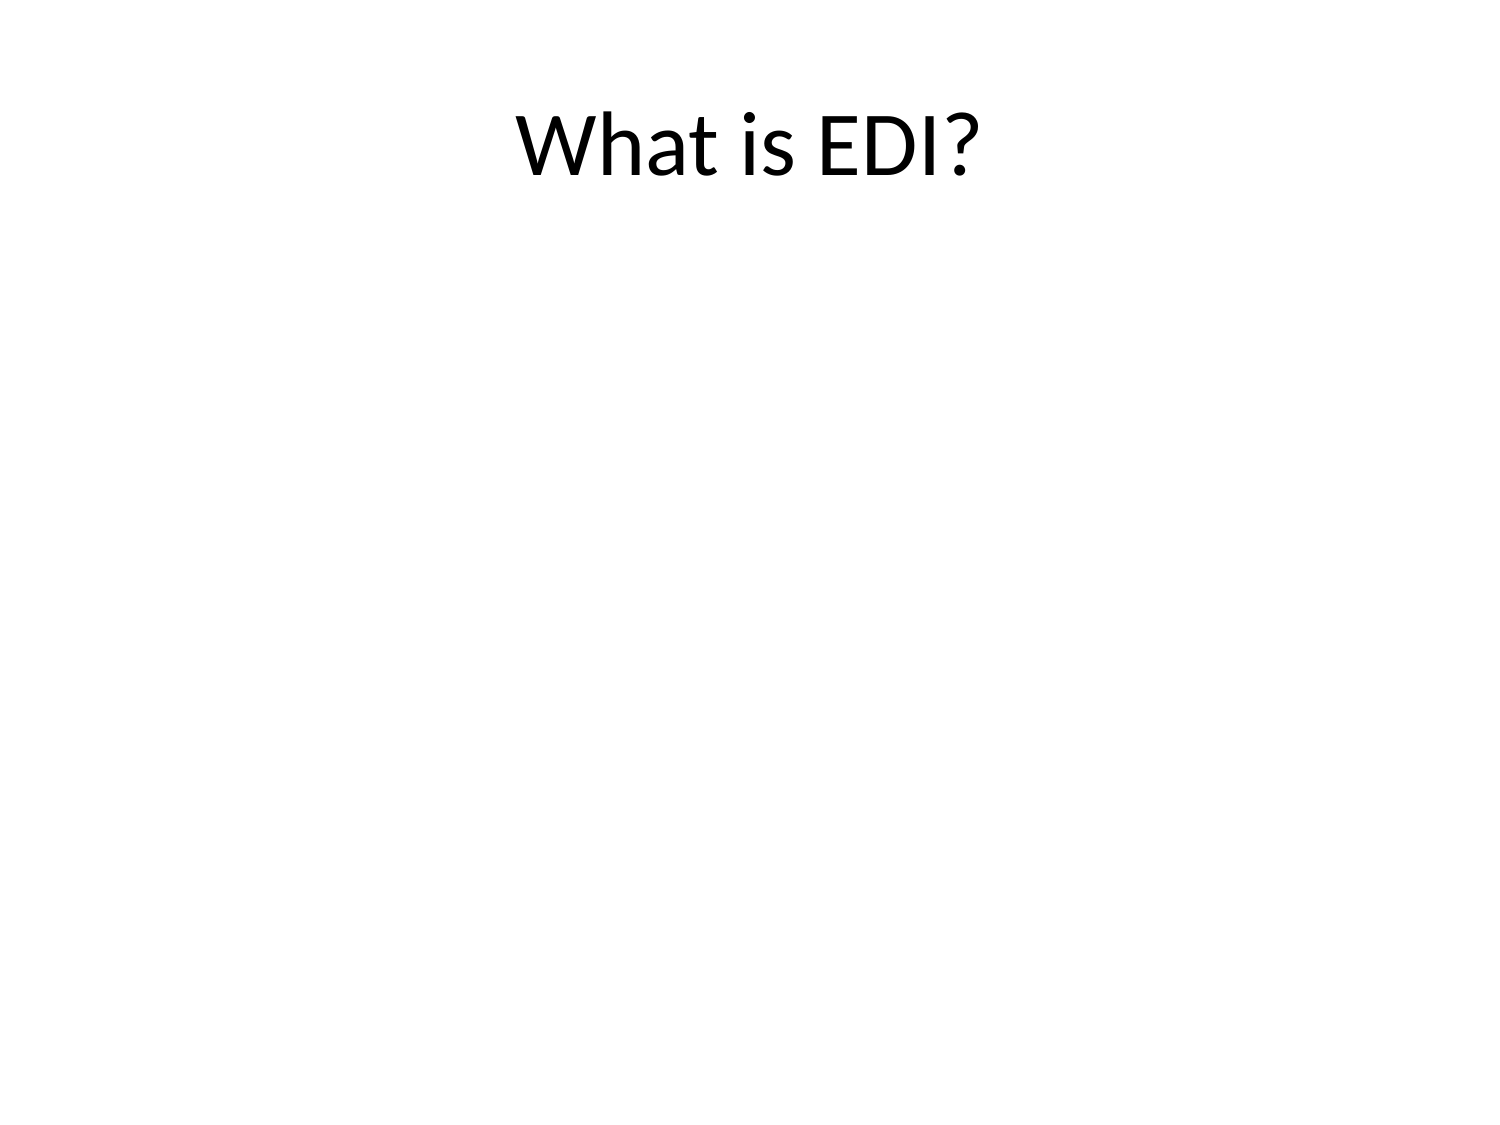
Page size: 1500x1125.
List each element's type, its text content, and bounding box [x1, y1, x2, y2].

title What is EDI? [75, 45, 1425, 233]
